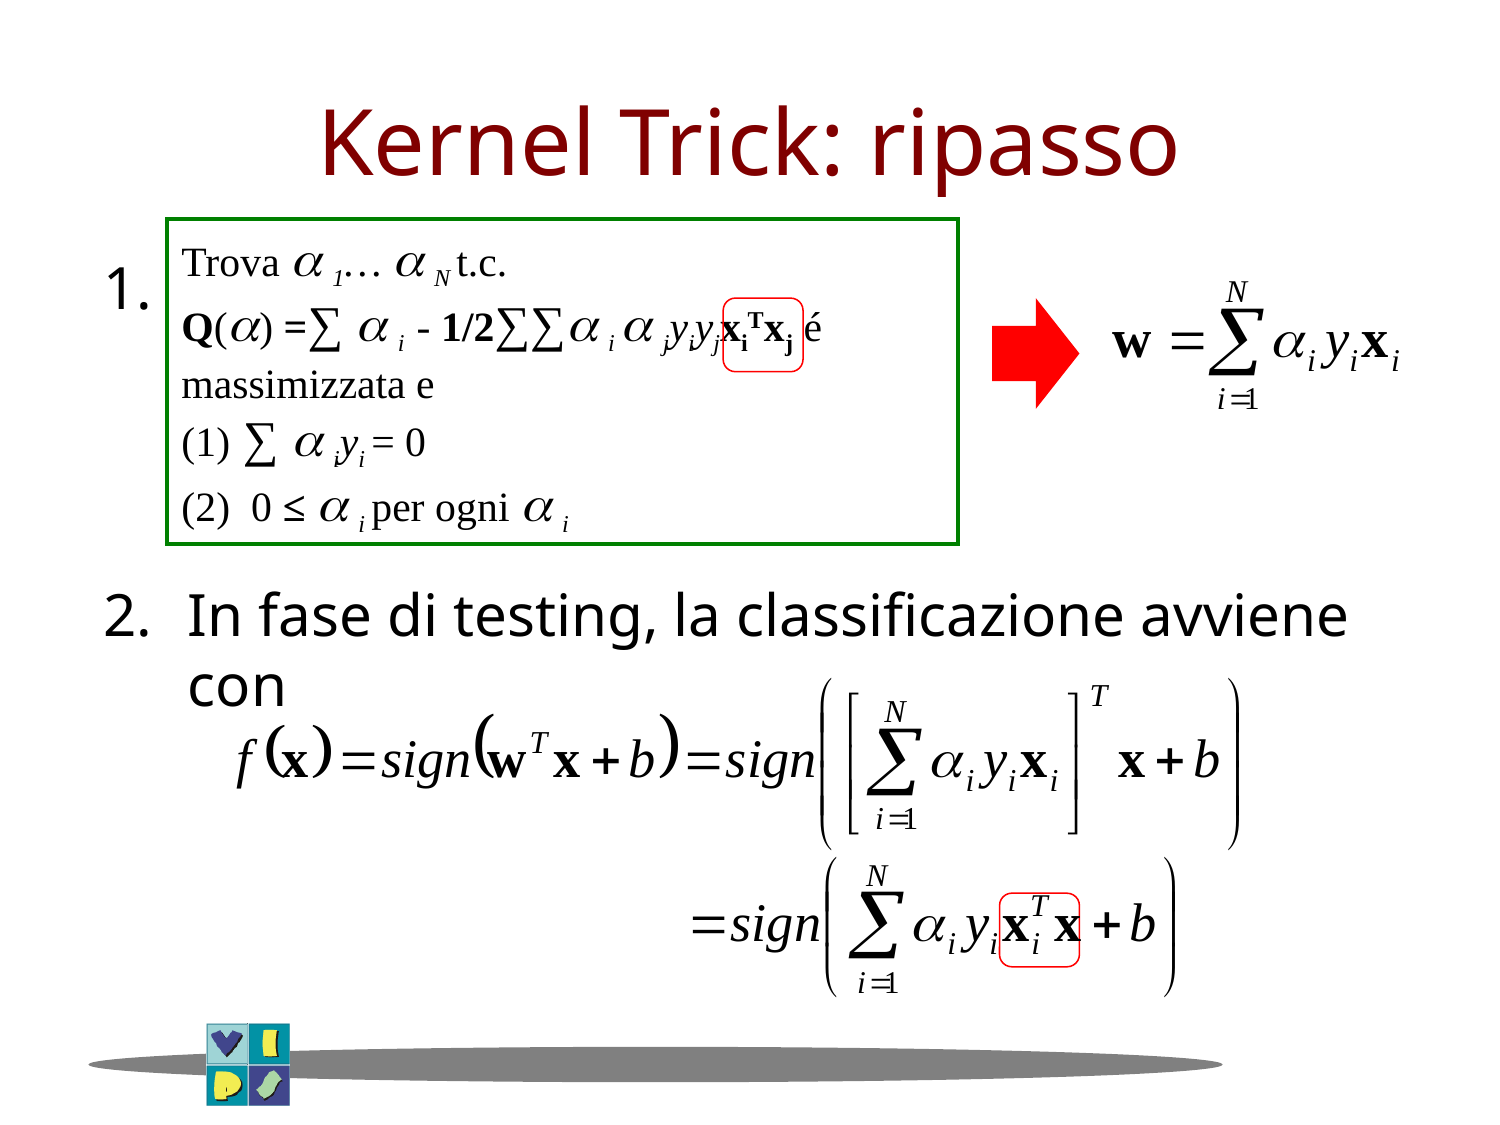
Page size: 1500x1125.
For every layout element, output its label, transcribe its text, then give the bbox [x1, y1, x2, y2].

list In fase di testing, la classificazione avviene con [88, 243, 673, 986]
picture [206, 1023, 290, 1106]
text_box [1104, 266, 1418, 422]
title Kernel Trick: ripasso [75, 45, 1425, 233]
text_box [166, 218, 1080, 967]
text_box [218, 668, 1258, 860]
list In fase di testing, la classificazione avviene con [1083, 243, 1439, 986]
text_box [678, 845, 1192, 1010]
